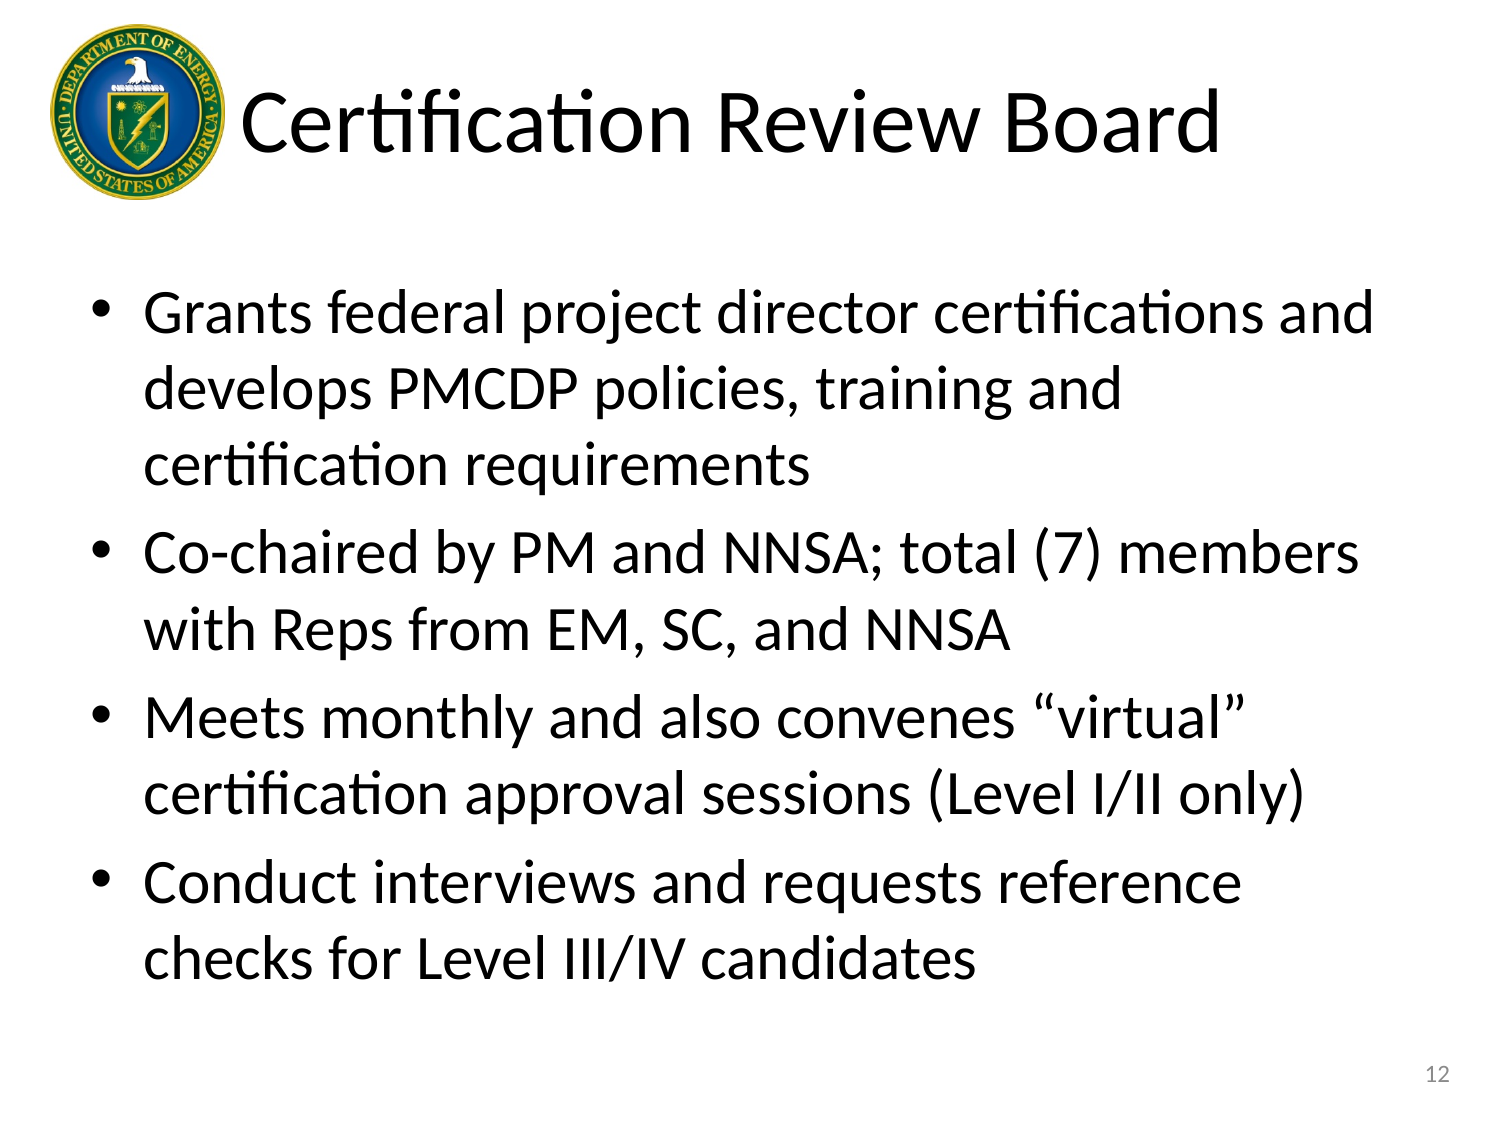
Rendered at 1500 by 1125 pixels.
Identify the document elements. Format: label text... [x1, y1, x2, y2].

slide_number 12 [1115, 1042, 1466, 1103]
list Grants federal project director certifications and develops PMCDP policies, training and certification requirements Co-chaired by PM and NNSA; total (7) members with Reps from EM, SC, and NNSA Meets monthly and also convenes “virtual” certification approval sessions (Level I/II only) Conduct interviews and requests reference checks for Level III/IV candidates [75, 262, 1425, 1005]
title Certification Review Board [225, 45, 1425, 188]
picture [50, 24, 225, 200]
